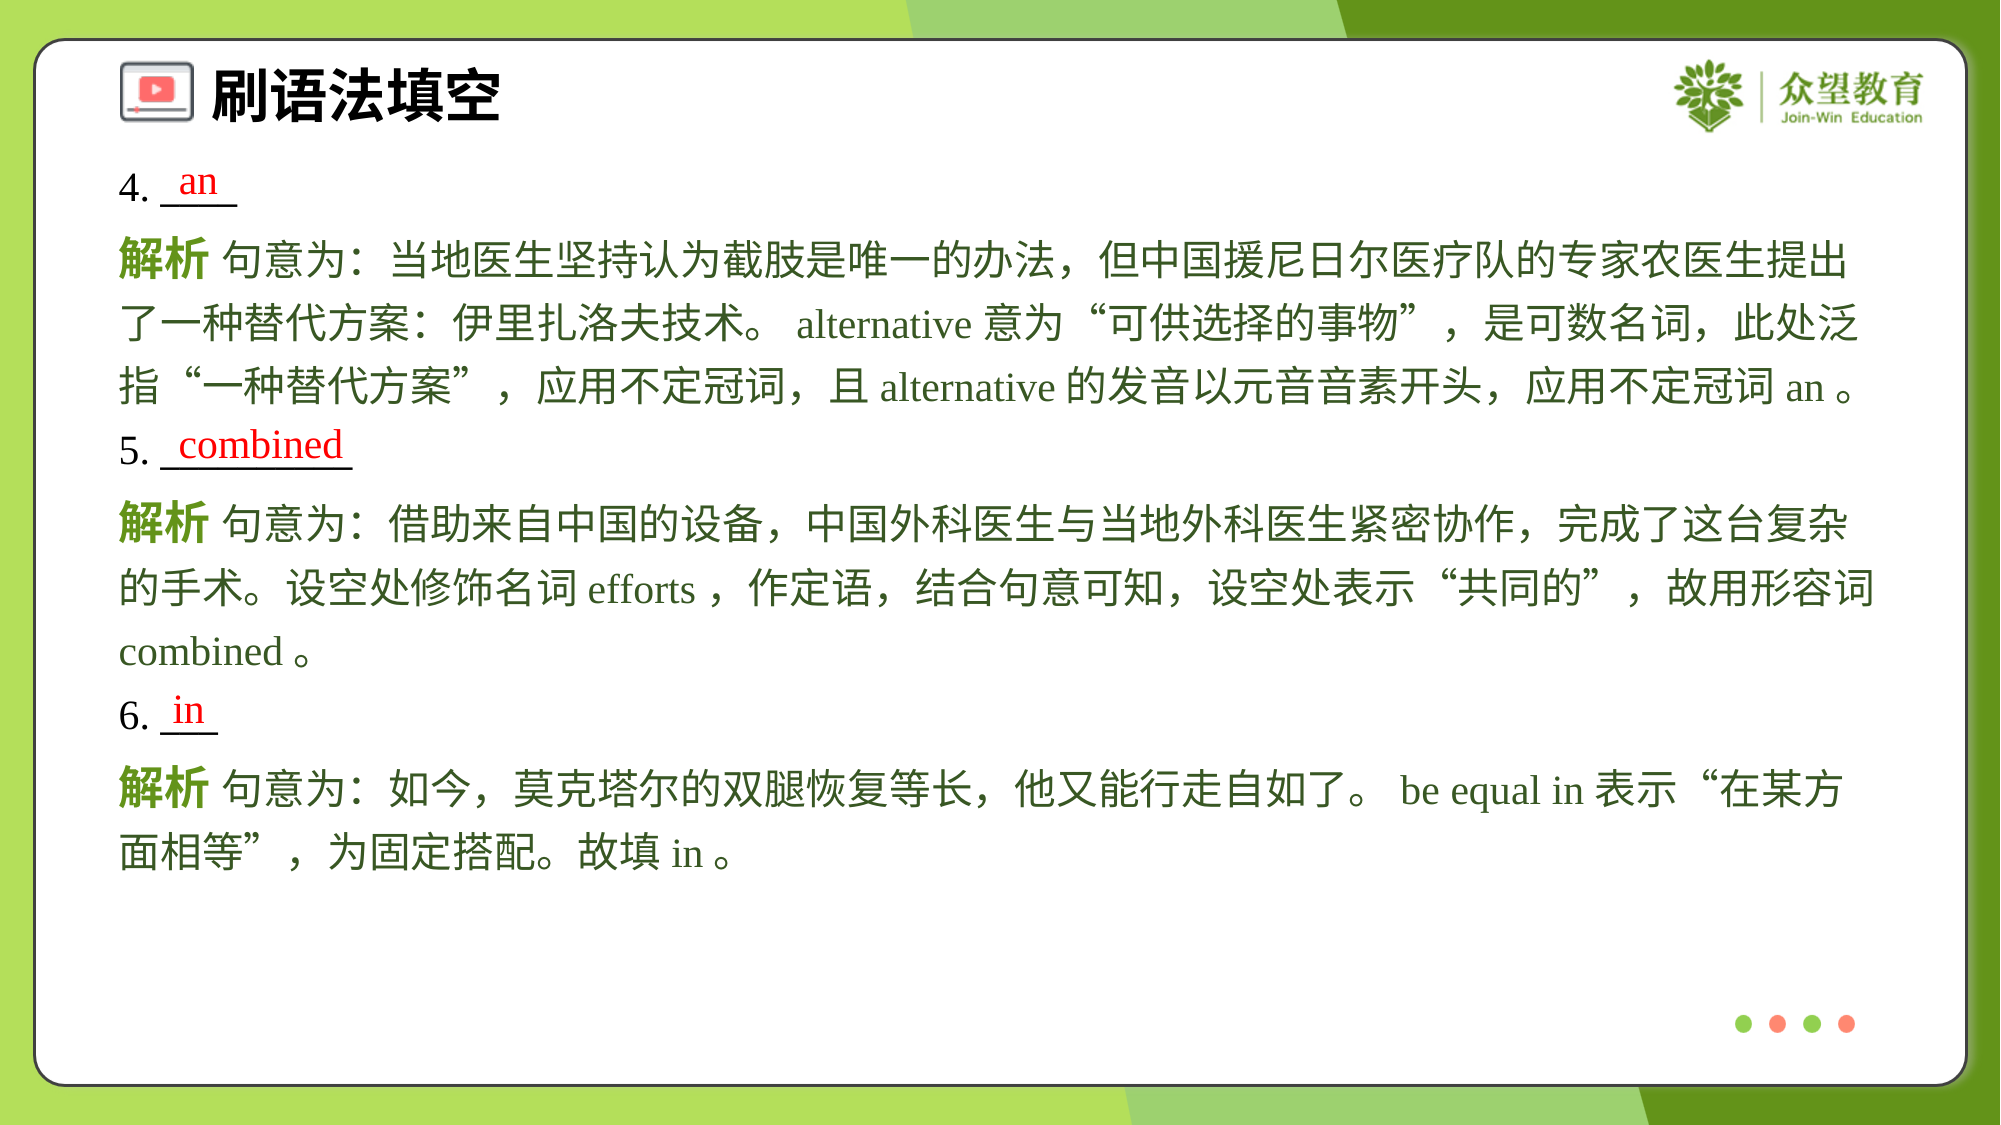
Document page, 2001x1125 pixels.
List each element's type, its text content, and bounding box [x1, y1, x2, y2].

text_box 解析 句意为：借助来自中国的设备，中国外科医生与当地外科医生紧密协作，完成了这台复杂的手术。设空处修饰名词efforts，作定语，结合句意可知，设空处表示“共同的”，故用形容词combined。 [118, 480, 1883, 670]
picture [0, 0, 2000, 1125]
text_box combined [174, 404, 348, 463]
text_box 4. ____ [118, 146, 1883, 204]
text_box in [167, 669, 210, 727]
text_box 解析 句意为：当地医生坚持认为截肢是唯一的办法，但中国援尼日尔医疗队的专家农医生提出了一种替代方案：伊里扎洛夫技术。alternative意为“可供选择的事物”，是可数名词，此处泛指“一种替代方案”，应用不定冠词，且alternative的发音以元音音素开头，应用不定冠词an。 [118, 215, 1883, 405]
text_box an [174, 140, 223, 199]
text_box 解析 句意为：如今，莫克塔尔的双腿恢复等长，他又能行走自如了。be equal in表示“在某方面相等”，为固定搭配。故填in。 [118, 744, 1883, 872]
text_box 6. ___ [118, 675, 1883, 733]
text_box 5. __________ [118, 410, 1883, 468]
